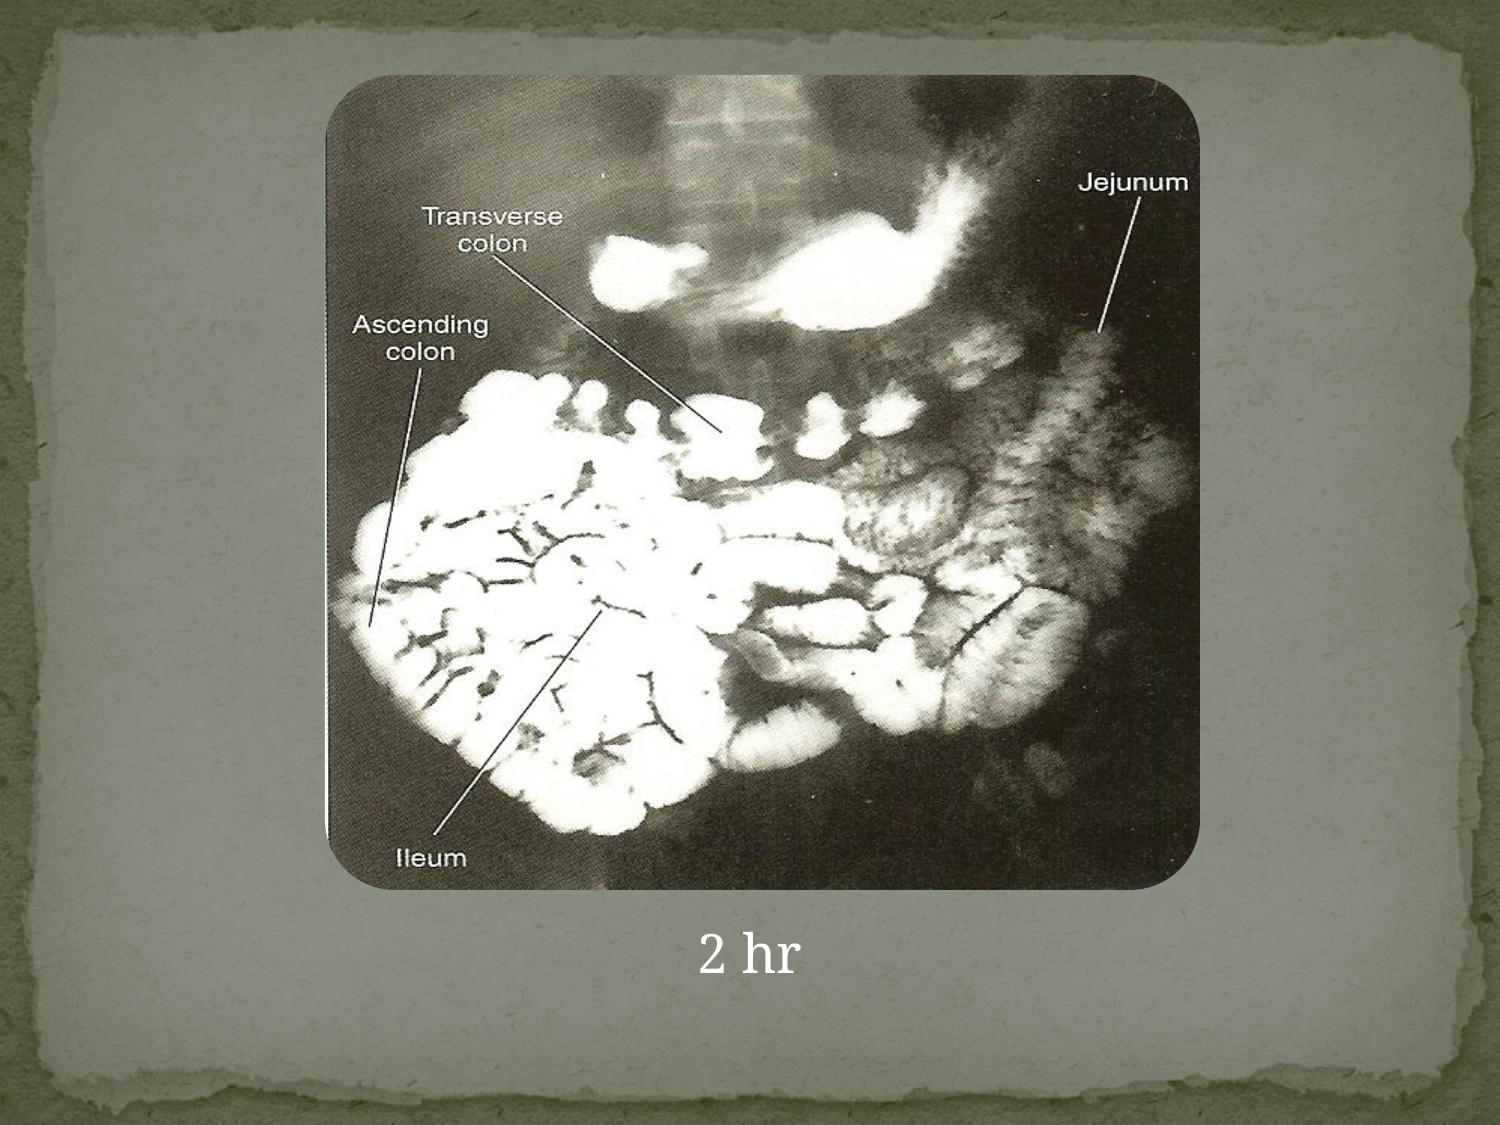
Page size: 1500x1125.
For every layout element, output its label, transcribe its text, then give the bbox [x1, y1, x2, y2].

list 2 hr [75, 912, 1425, 1000]
picture [324, 74, 1200, 890]
